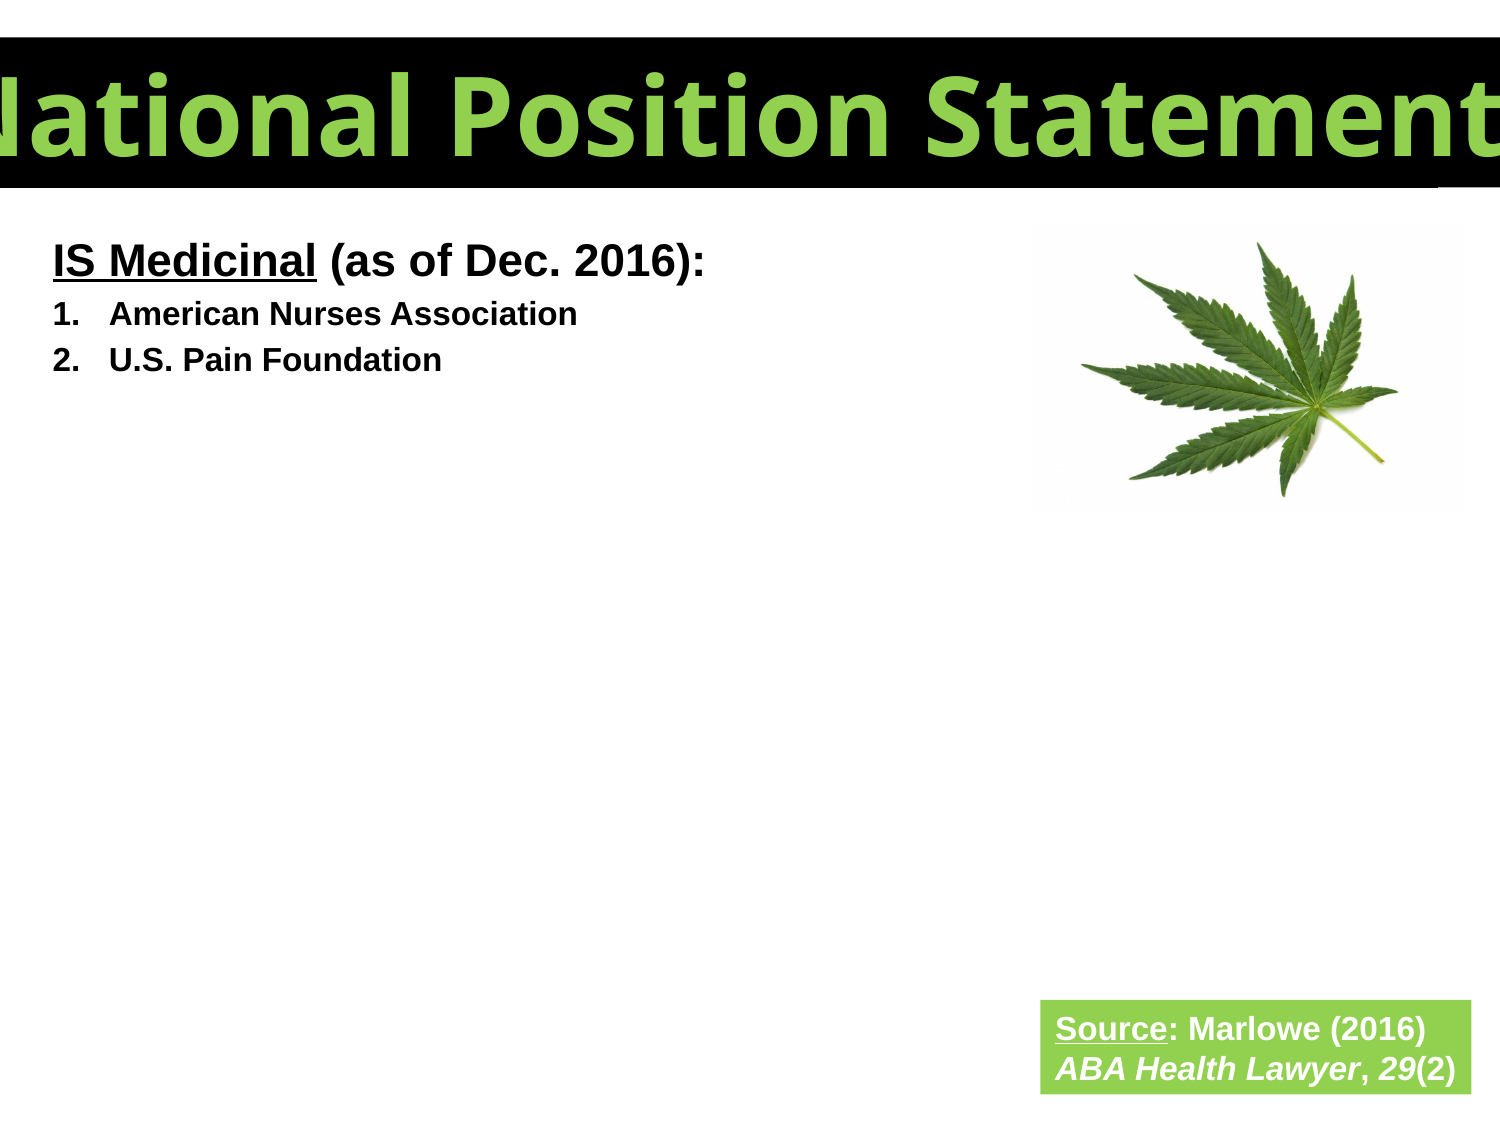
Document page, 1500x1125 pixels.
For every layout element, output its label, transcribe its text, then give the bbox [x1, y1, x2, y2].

text_box National Position Statements [0, 37, 1500, 188]
picture [1032, 224, 1463, 511]
text_box Source: Marlowe (2016) ABA Health Lawyer, 29(2) [1040, 999, 1472, 1095]
text_box IS Medicinal (as of Dec. 2016): American Nurses Association U.S. Pain Foundation [37, 200, 1500, 1000]
text_box [1025, 226, 1470, 524]
